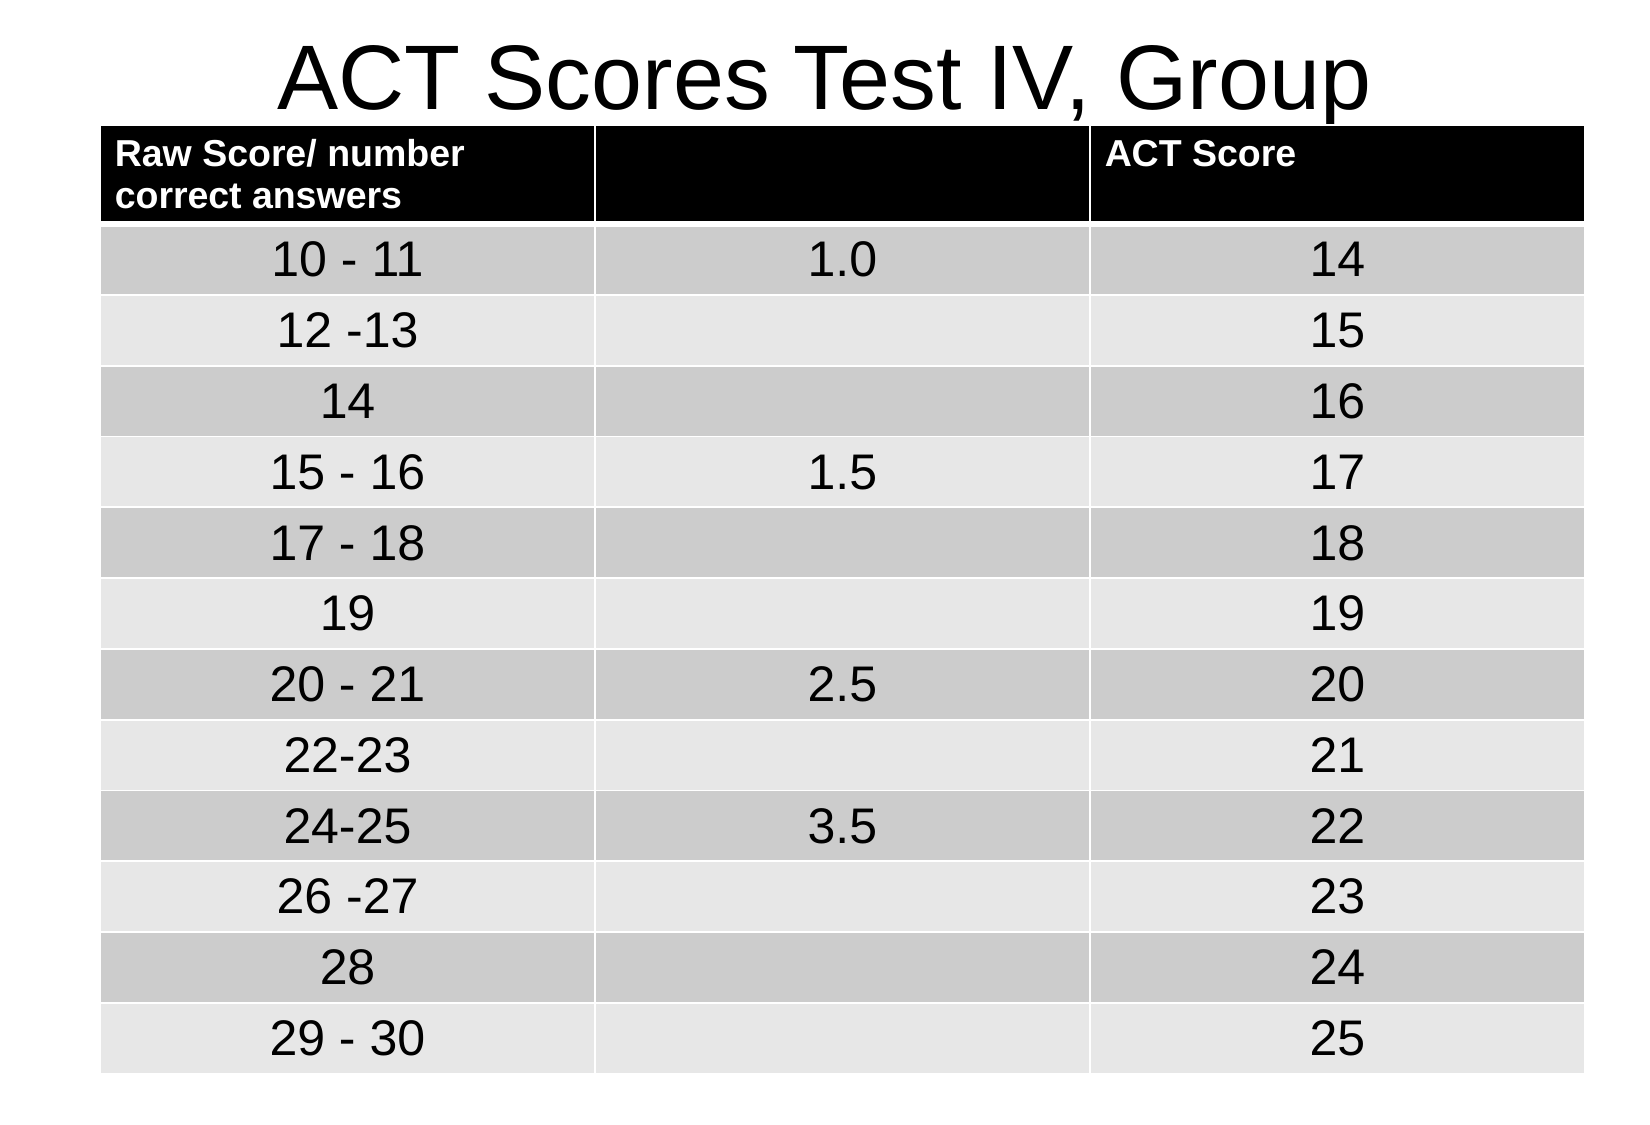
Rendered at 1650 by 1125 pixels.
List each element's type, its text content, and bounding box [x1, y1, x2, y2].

table_cell [596, 1004, 1089, 1073]
table_cell 19 [101, 579, 594, 648]
table_cell 3.5 [596, 791, 1089, 860]
table_cell 1.0 [596, 227, 1089, 294]
table_cell 1.5 [596, 437, 1089, 506]
title ACT Scores Test IV, Group [82, 44, 1568, 101]
table_cell 22-23 [101, 721, 594, 790]
table_header Raw Score/ number correct answers [101, 126, 594, 221]
table_cell 25 [1091, 1004, 1584, 1073]
table_cell 23 [1091, 862, 1584, 931]
table_cell [596, 579, 1089, 648]
table_cell 29 - 30 [101, 1004, 594, 1073]
table_cell [596, 296, 1089, 365]
table_cell 2.5 [596, 650, 1089, 719]
table_cell [596, 862, 1089, 931]
table_cell 17 [1091, 437, 1584, 506]
table_cell 26 -27 [101, 862, 594, 931]
table_cell [596, 367, 1089, 436]
table_cell 16 [1091, 367, 1584, 436]
table_cell 20 - 21 [101, 650, 594, 719]
table_cell 17 - 18 [101, 508, 594, 577]
table_cell 21 [1091, 721, 1584, 790]
table_cell 28 [101, 933, 594, 1002]
table_cell 15 - 16 [101, 437, 594, 506]
table_cell 22 [1091, 791, 1584, 860]
table_cell [596, 933, 1089, 1002]
table_cell 20 [1091, 650, 1584, 719]
table_cell 14 [1091, 227, 1584, 294]
table_cell 12 -13 [101, 296, 594, 365]
table_cell [596, 721, 1089, 790]
table_cell 24 [1091, 933, 1584, 1002]
table_cell 15 [1091, 296, 1584, 365]
table_cell 24-25 [101, 791, 594, 860]
table_cell 18 [1091, 508, 1584, 577]
table_cell 19 [1091, 579, 1584, 648]
table_header ACT Score [1091, 126, 1584, 221]
table_cell 14 [101, 367, 594, 436]
table_cell 10 - 11 [101, 227, 594, 294]
table_header [596, 126, 1089, 221]
table_cell [596, 508, 1089, 577]
